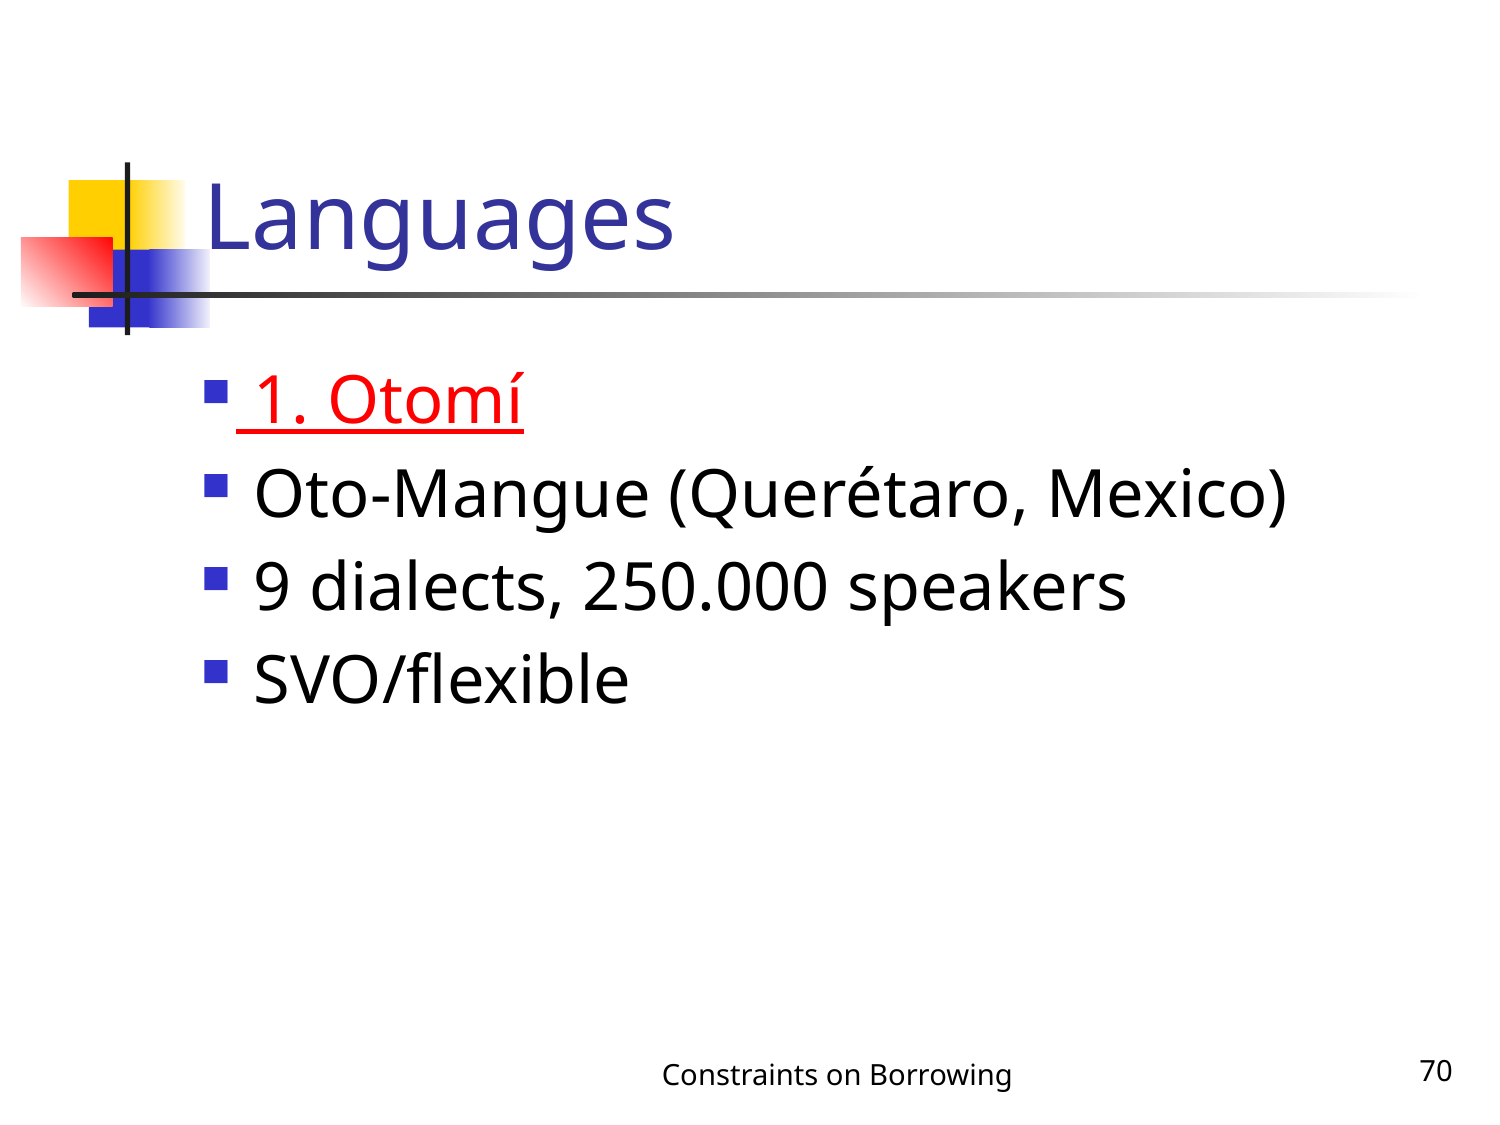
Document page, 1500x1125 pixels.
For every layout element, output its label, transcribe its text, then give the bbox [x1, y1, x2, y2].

footer Constraints on Borrowing [599, 1023, 1076, 1100]
title Languages [188, 34, 1468, 276]
slide_number 70 [1154, 1023, 1468, 1100]
text_box 1. Otomí Oto-Mangue (Querétaro, Mexico) 9 dialects, 250.000 speakers SVO/flexible [186, 349, 1304, 725]
